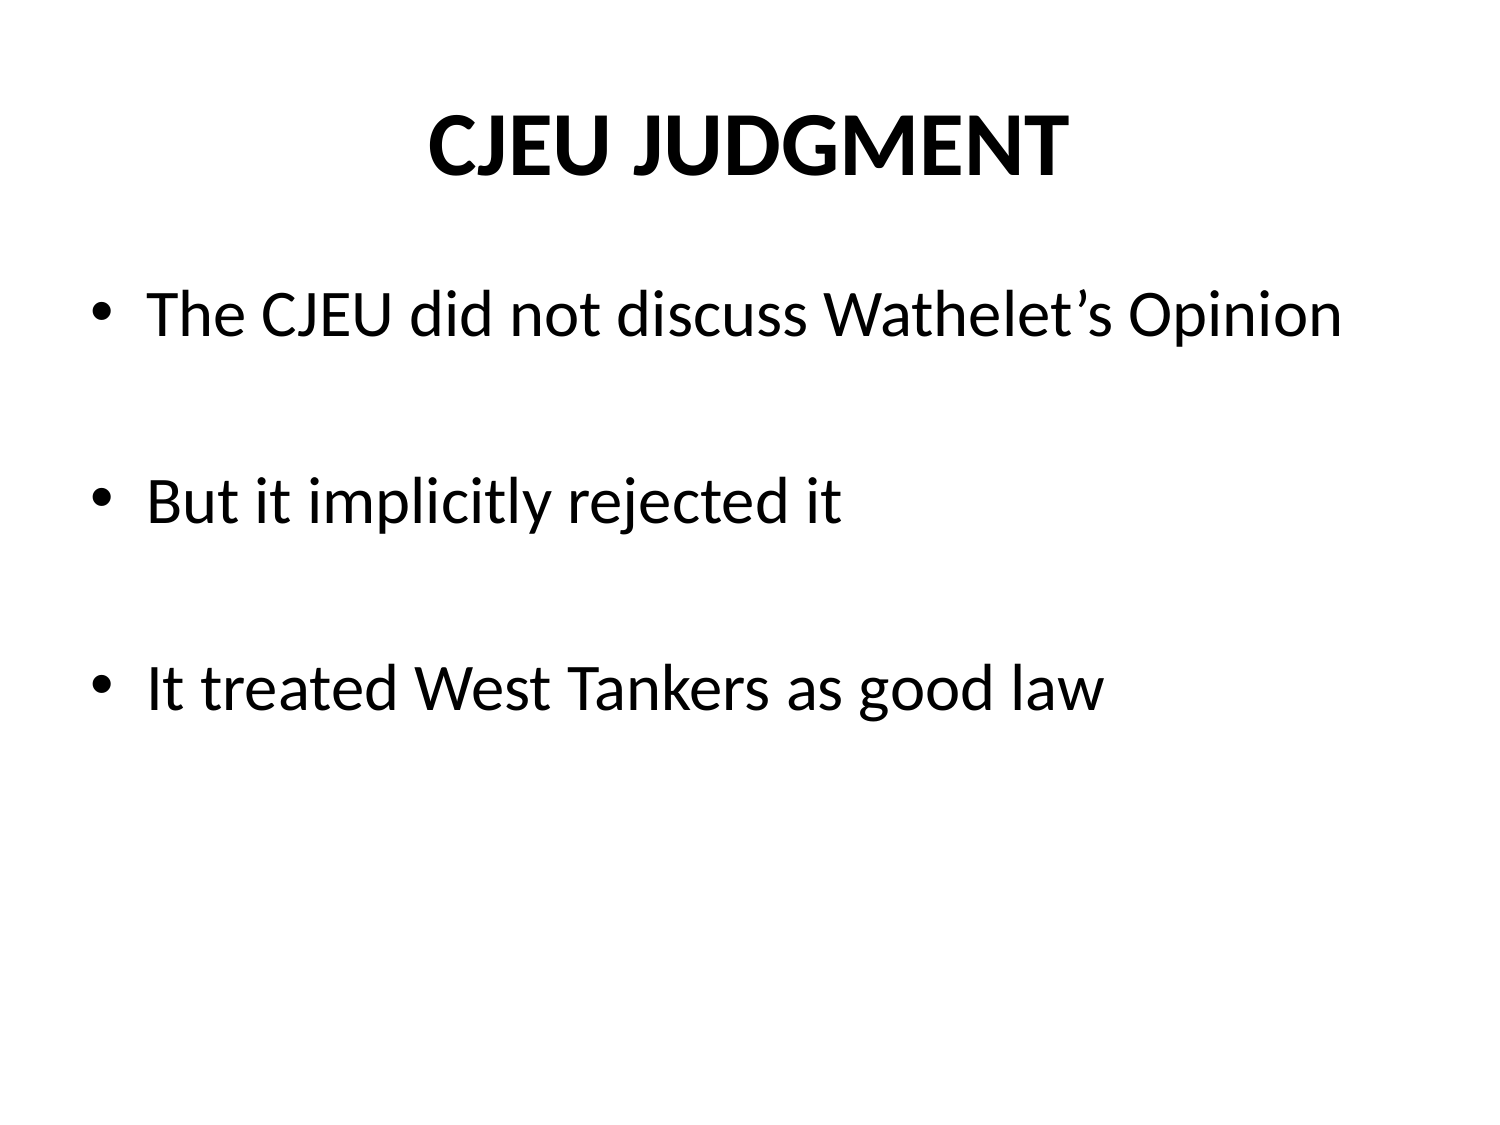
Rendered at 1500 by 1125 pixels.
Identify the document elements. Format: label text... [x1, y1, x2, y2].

list The CJEU did not discuss Wathelet’s Opinion But it implicitly rejected it It treated West Tankers as good law [75, 262, 1425, 1005]
title CJEU JUDGMENT [75, 45, 1425, 233]
